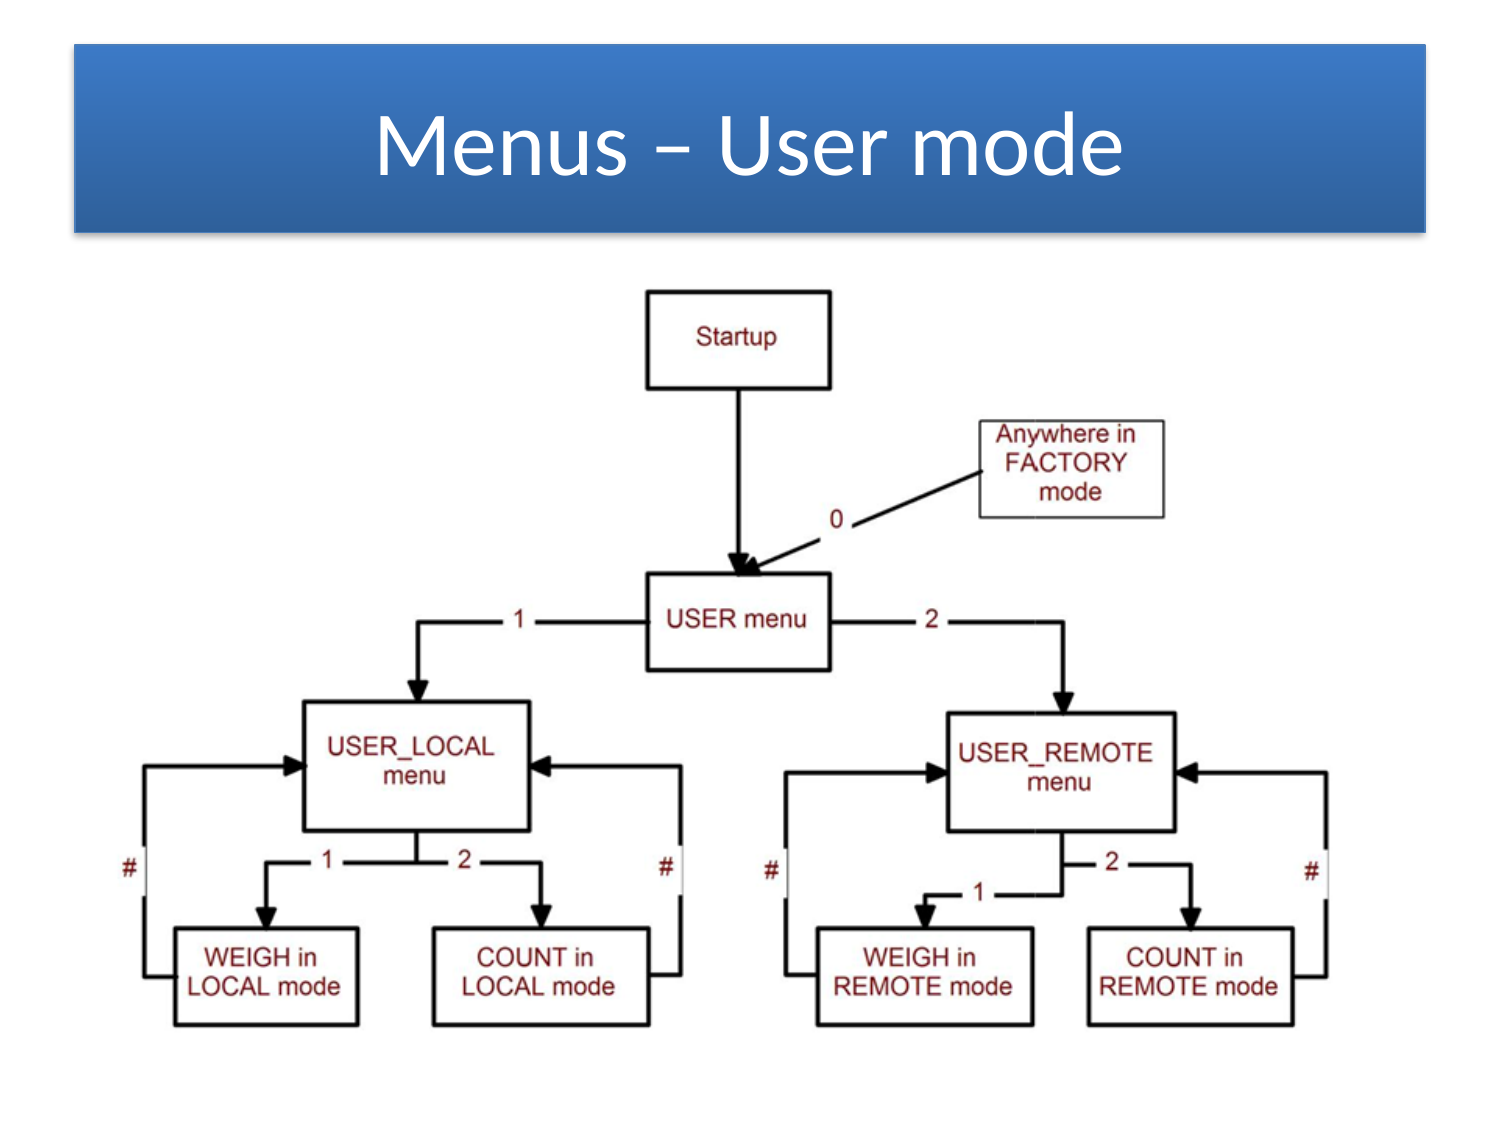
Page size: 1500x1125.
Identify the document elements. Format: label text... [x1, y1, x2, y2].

title Menus – User mode [74, 44, 1426, 233]
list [81, 257, 1384, 1079]
